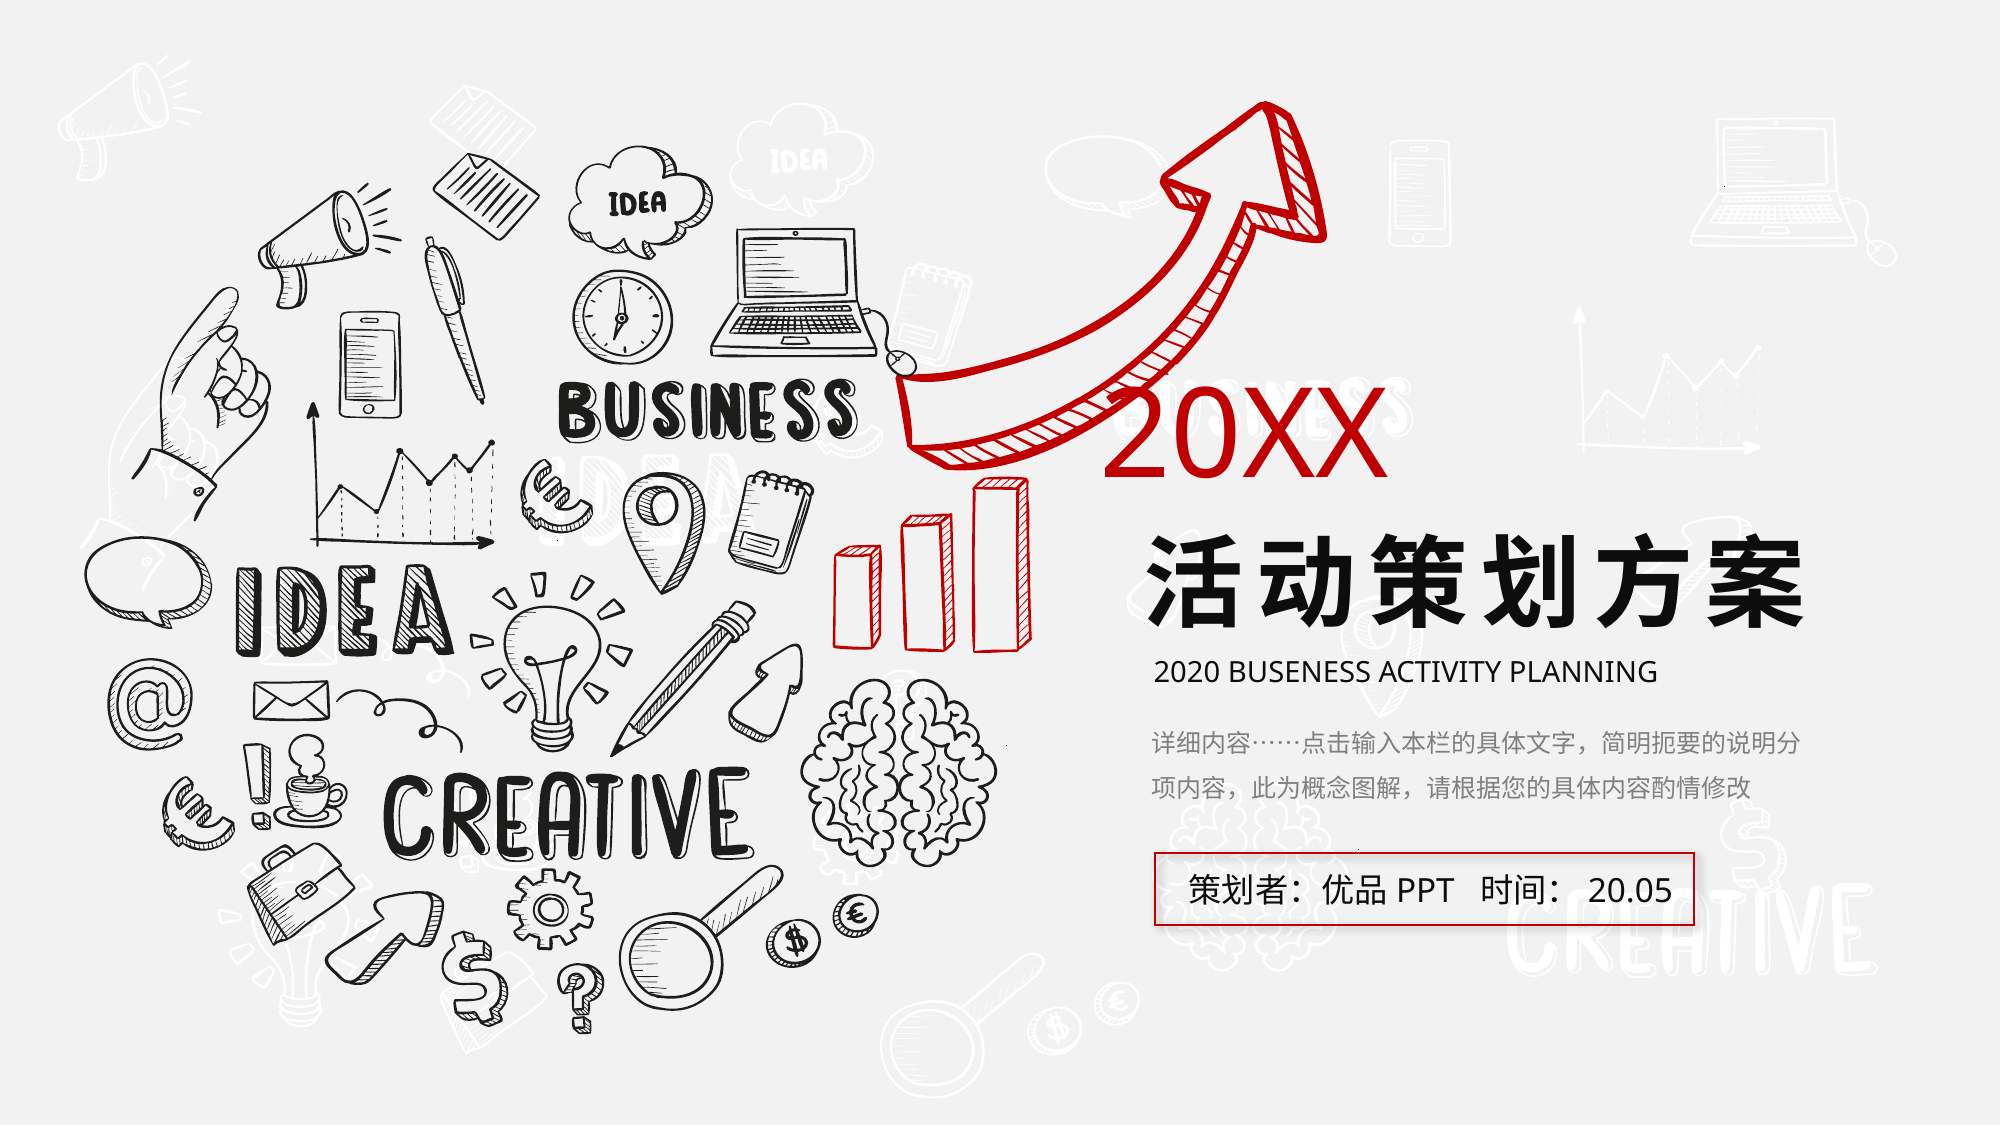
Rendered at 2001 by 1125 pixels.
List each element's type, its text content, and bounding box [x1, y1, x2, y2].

text_box [1033, 394, 1084, 457]
text_box 2020 BUSENESS ACTIVITY PLANNING [1153, 653, 1822, 689]
text_box 详细内容……点击输入本栏的具体文字，简明扼要的说明分项内容，此为概念图解，请根据您的具体内容酌情修改 [1137, 705, 1839, 811]
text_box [81, 142, 1033, 1035]
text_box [1154, 852, 1695, 926]
text_box [1033, 100, 1327, 358]
text_box 活动策划方案 [1144, 519, 1954, 640]
text_box 20XX [1084, 344, 1404, 510]
